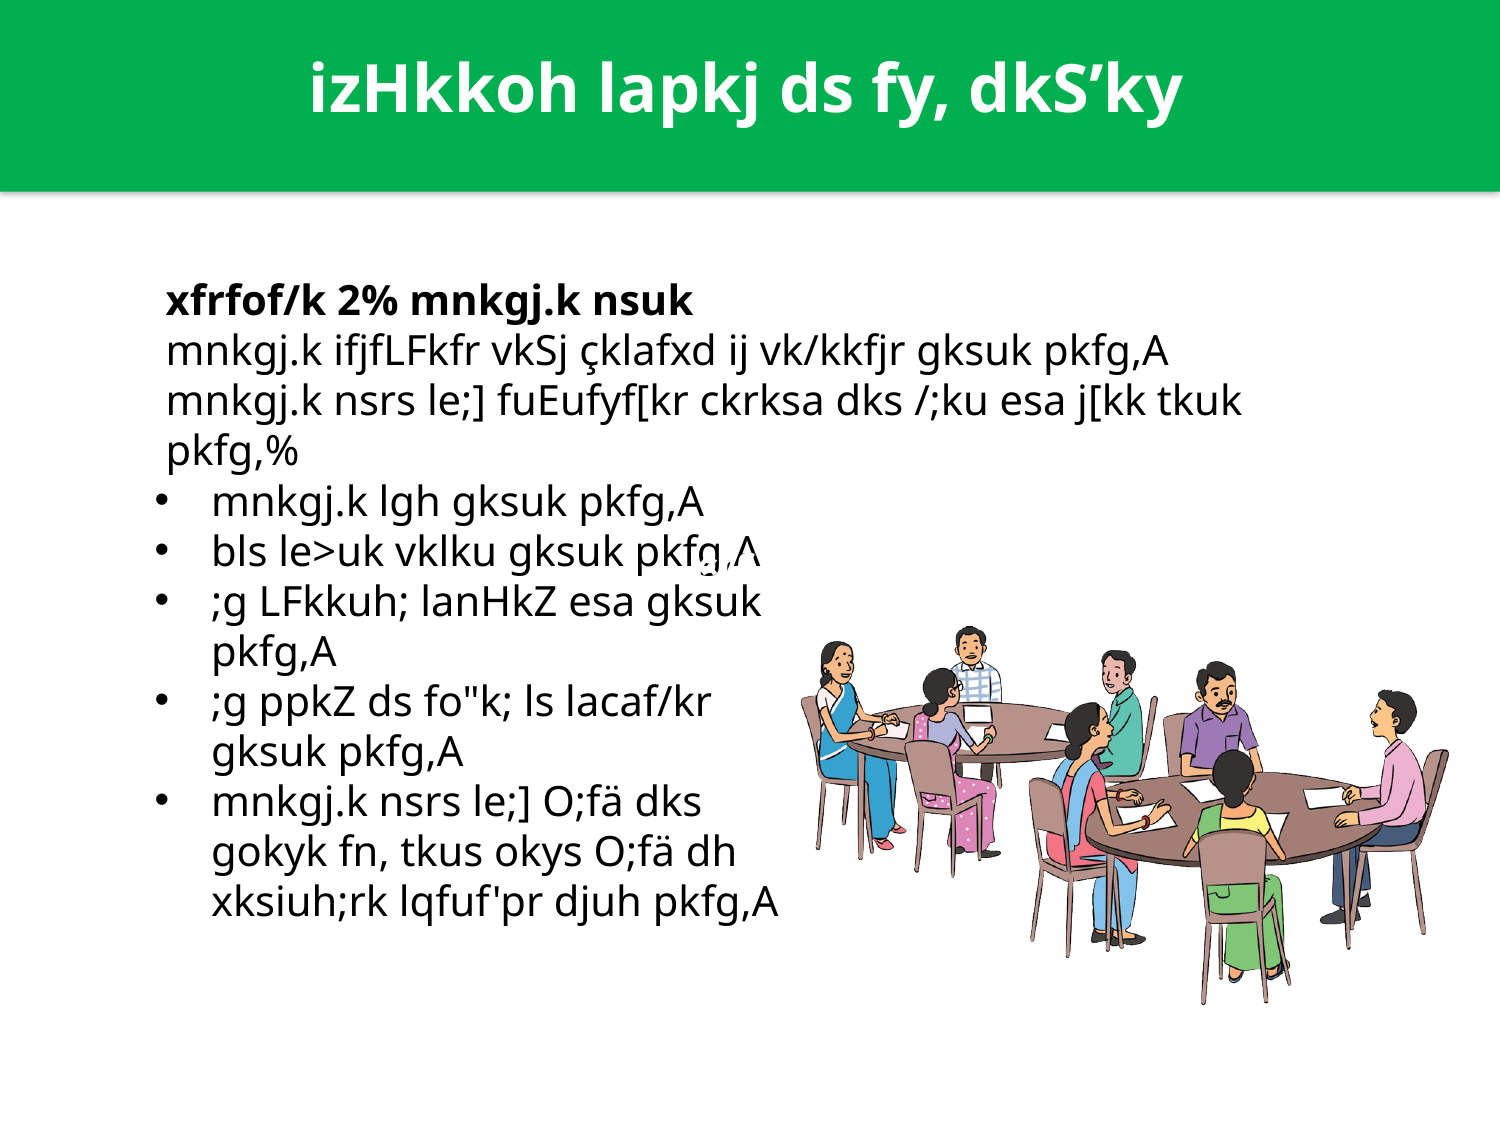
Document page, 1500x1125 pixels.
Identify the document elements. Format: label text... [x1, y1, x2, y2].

text_box «r¢Þk [681, 532, 819, 592]
text_box izHkkoh lapkj ds fy, dkS’ky [27, 38, 1484, 133]
text_box xfrfof/k 2% mnkgj.k nsuk mnkgj.k ifjfLFkfr vkSj çklafxd ij vk/kkfjr gksuk pkfg,A mnkgj.k nsrs le;] fuEufyf[kr ckrksa dks /;ku esa j[kk tkuk pkfg,% [150, 266, 1302, 482]
picture [800, 626, 1450, 1006]
text_box mnkgj.k lgh gksuk pkfg,A bls le>uk vklku gksuk pkfg,A ;g LFkkuh; lanHkZ esa gksuk pkfg,A ;g ppkZ ds fo"k; ls lacaf/kr gksuk pkfg,A mnkgj.k nsrs le;] O;fä dks gokyk fn, tkus okys O;fä dh xksiuh;rk lqfuf'pr djuh pkfg,A [139, 466, 801, 932]
